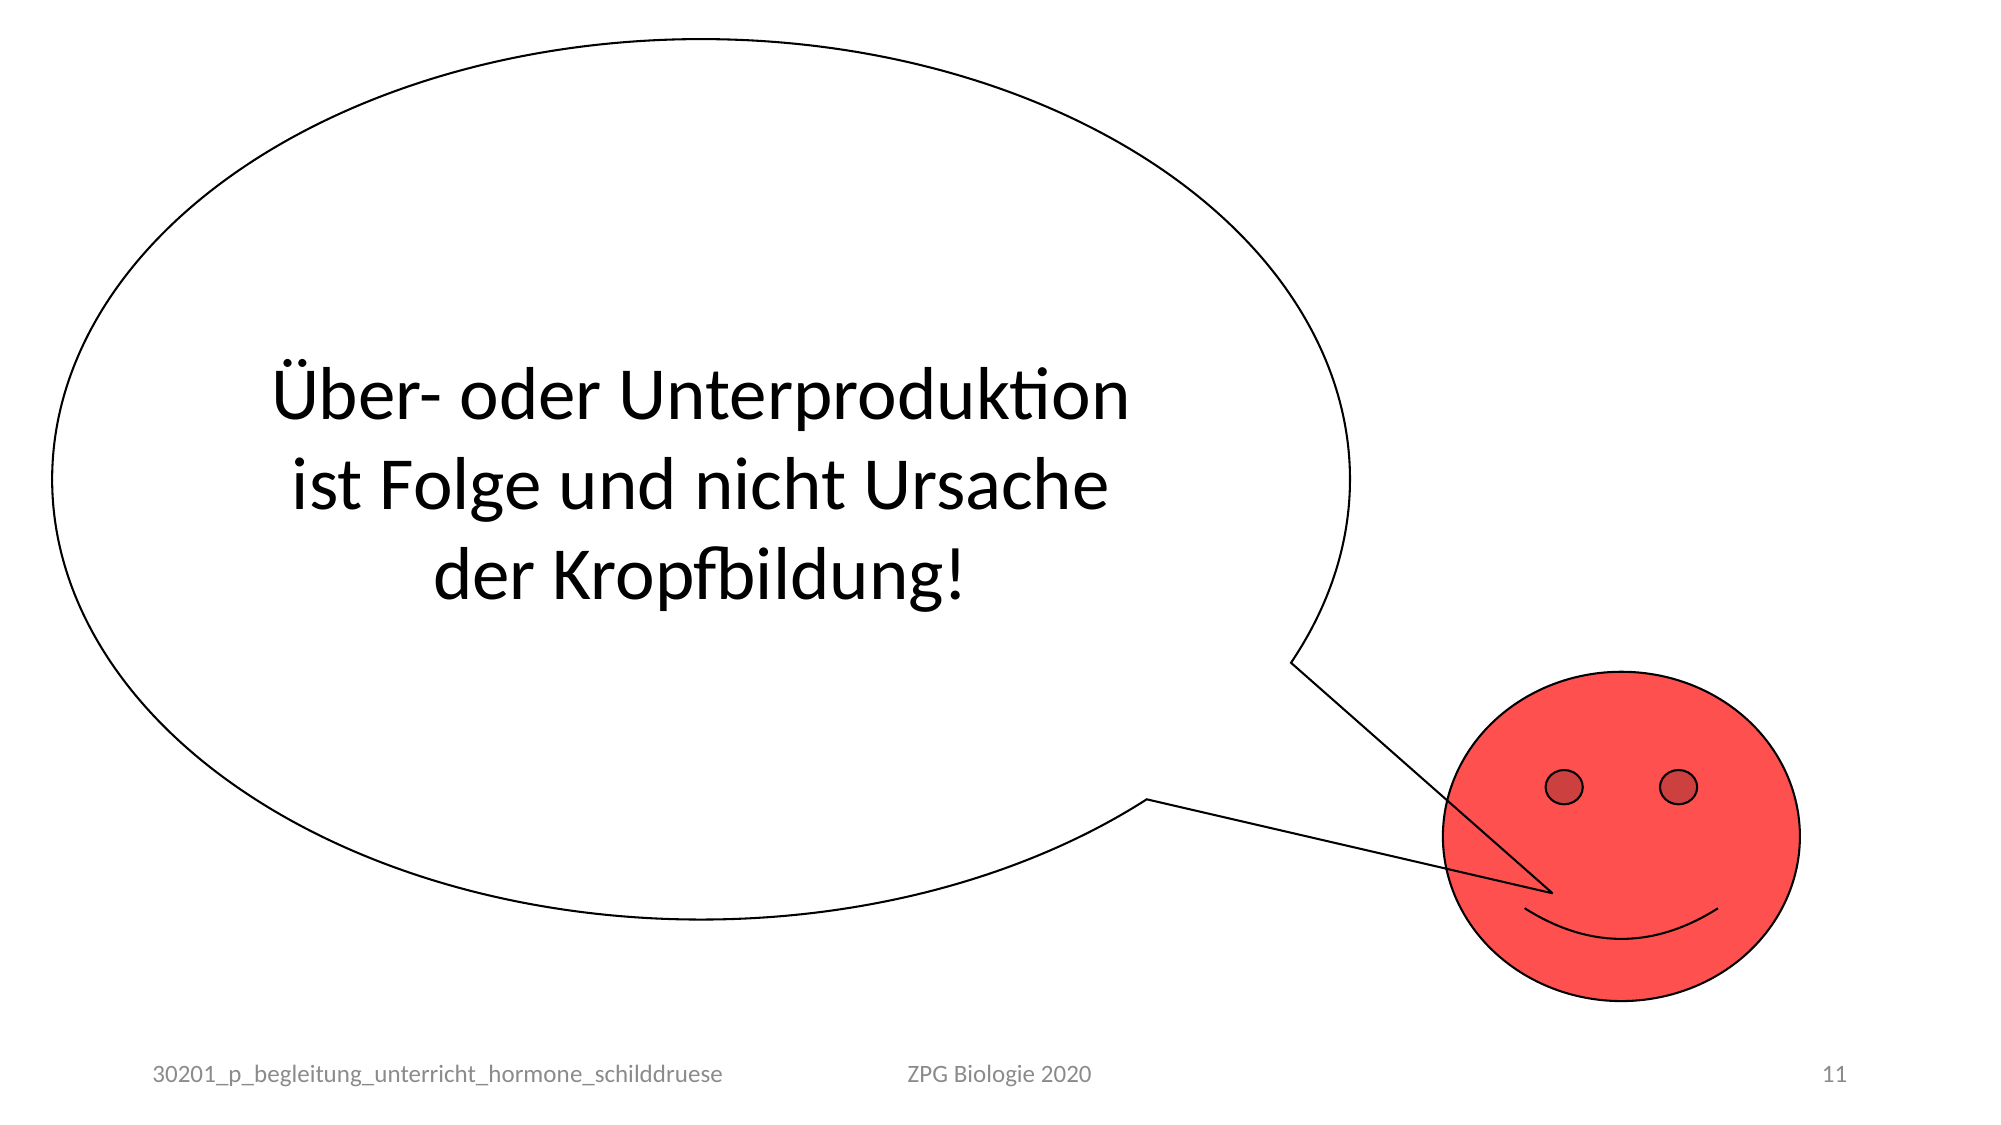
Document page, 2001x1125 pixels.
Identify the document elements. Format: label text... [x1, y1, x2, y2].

slide_number 30201_p_begleitung_unterricht_hormone_schilddruese [137, 1042, 662, 1103]
slide_number 11 [1412, 1042, 1863, 1103]
footer ZPG Biologie 2020 [662, 1042, 1338, 1103]
text_box Über- oder Unterproduktion ist Folge und nicht Ursache der Kropfbildung! [51, 38, 1554, 921]
text_box [1445, 670, 1801, 1003]
